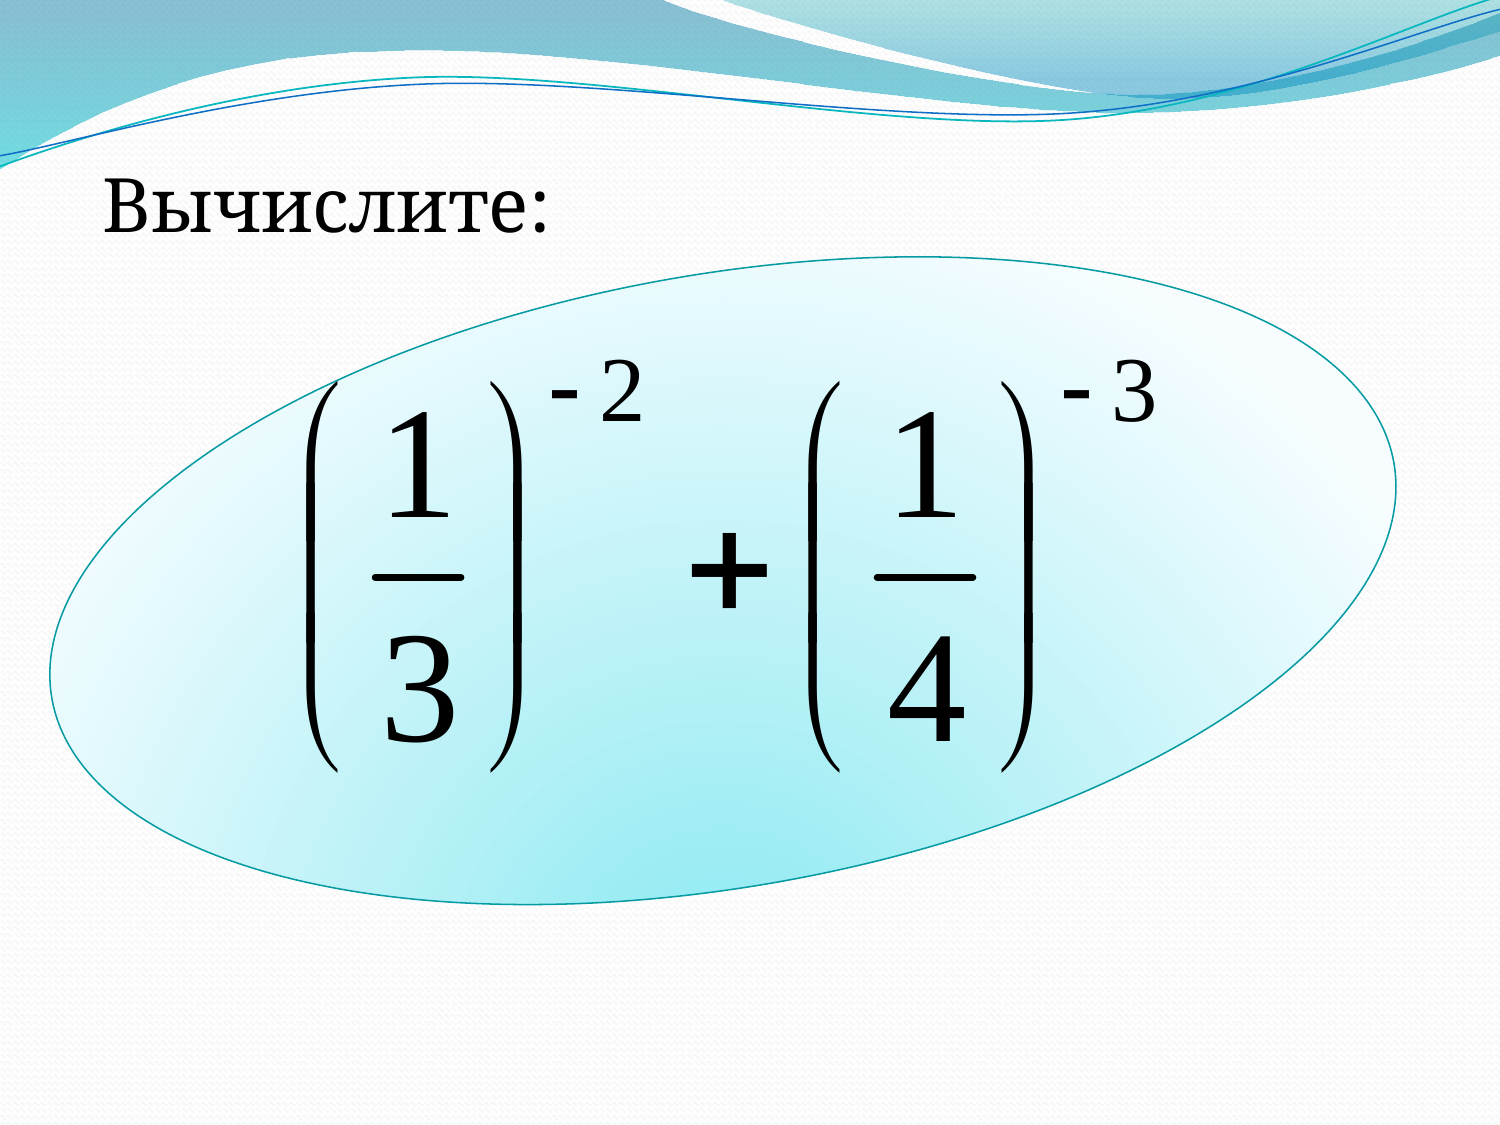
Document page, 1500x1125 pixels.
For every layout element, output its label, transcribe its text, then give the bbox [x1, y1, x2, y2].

text_box Вычислите: [87, 149, 866, 255]
text_box [129, 415, 266, 516]
text_box [525, 256, 1397, 516]
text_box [273, 312, 1188, 803]
text_box [49, 517, 1027, 906]
text_box [1195, 517, 1394, 737]
